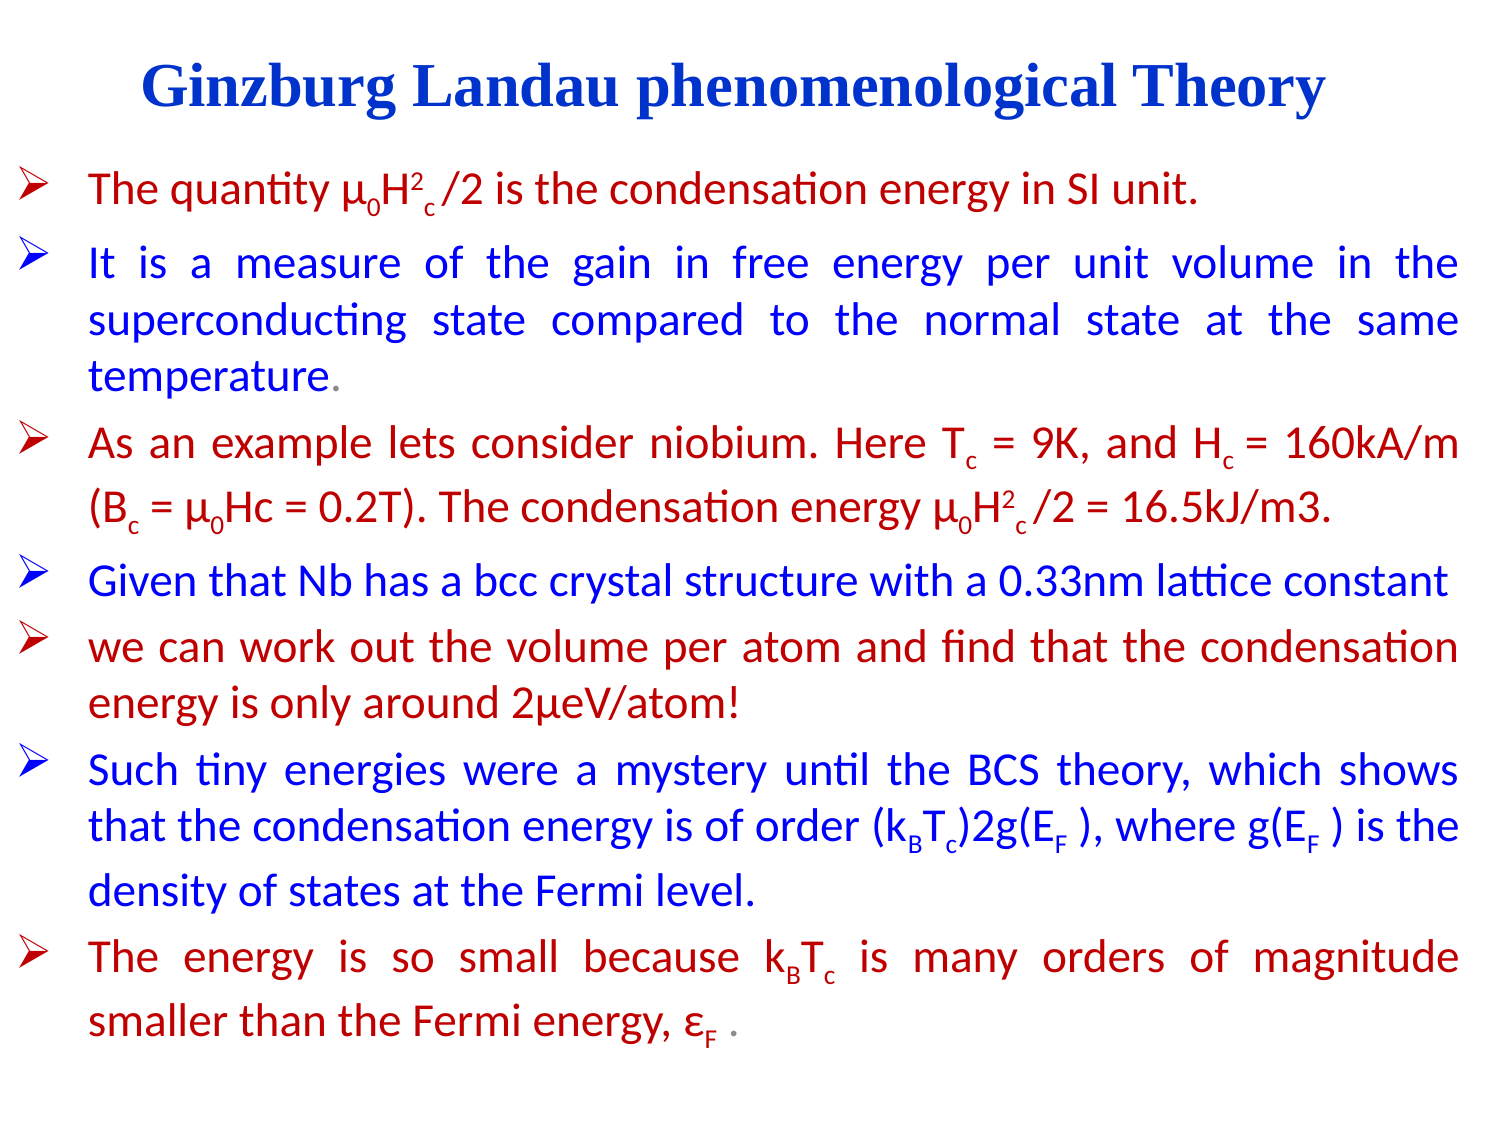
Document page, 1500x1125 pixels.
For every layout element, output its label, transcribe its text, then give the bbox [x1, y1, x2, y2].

subtitle The quantity μ0H2c /2 is the condensation energy in SI unit. It is a measure of the gain in free energy per unit volume in the superconducting state compared to the normal state at the same temperature. As an example lets consider niobium. Here Tc = 9K, and Hc = 160kA/m (Bc = μ0Hc = 0.2T). The condensation energy μ0H2c /2 = 16.5kJ/m3. Given that Nb has a bcc crystal structure with a 0.33nm lattice constant we can work out the volume per atom and find that the condensation energy is only around 2μeV/atom! Such tiny energies were a mystery until the BCS theory, which shows that the condensation energy is of order (kBTc)2g(EF ), where g(EF ) is the density of states at the Fermi level. The energy is so small because kBTc is many orders of magnitude smaller than the Fermi energy, εF . [0, 149, 1475, 1125]
title Ginzburg Landau phenomenological Theory [125, 0, 1400, 149]
